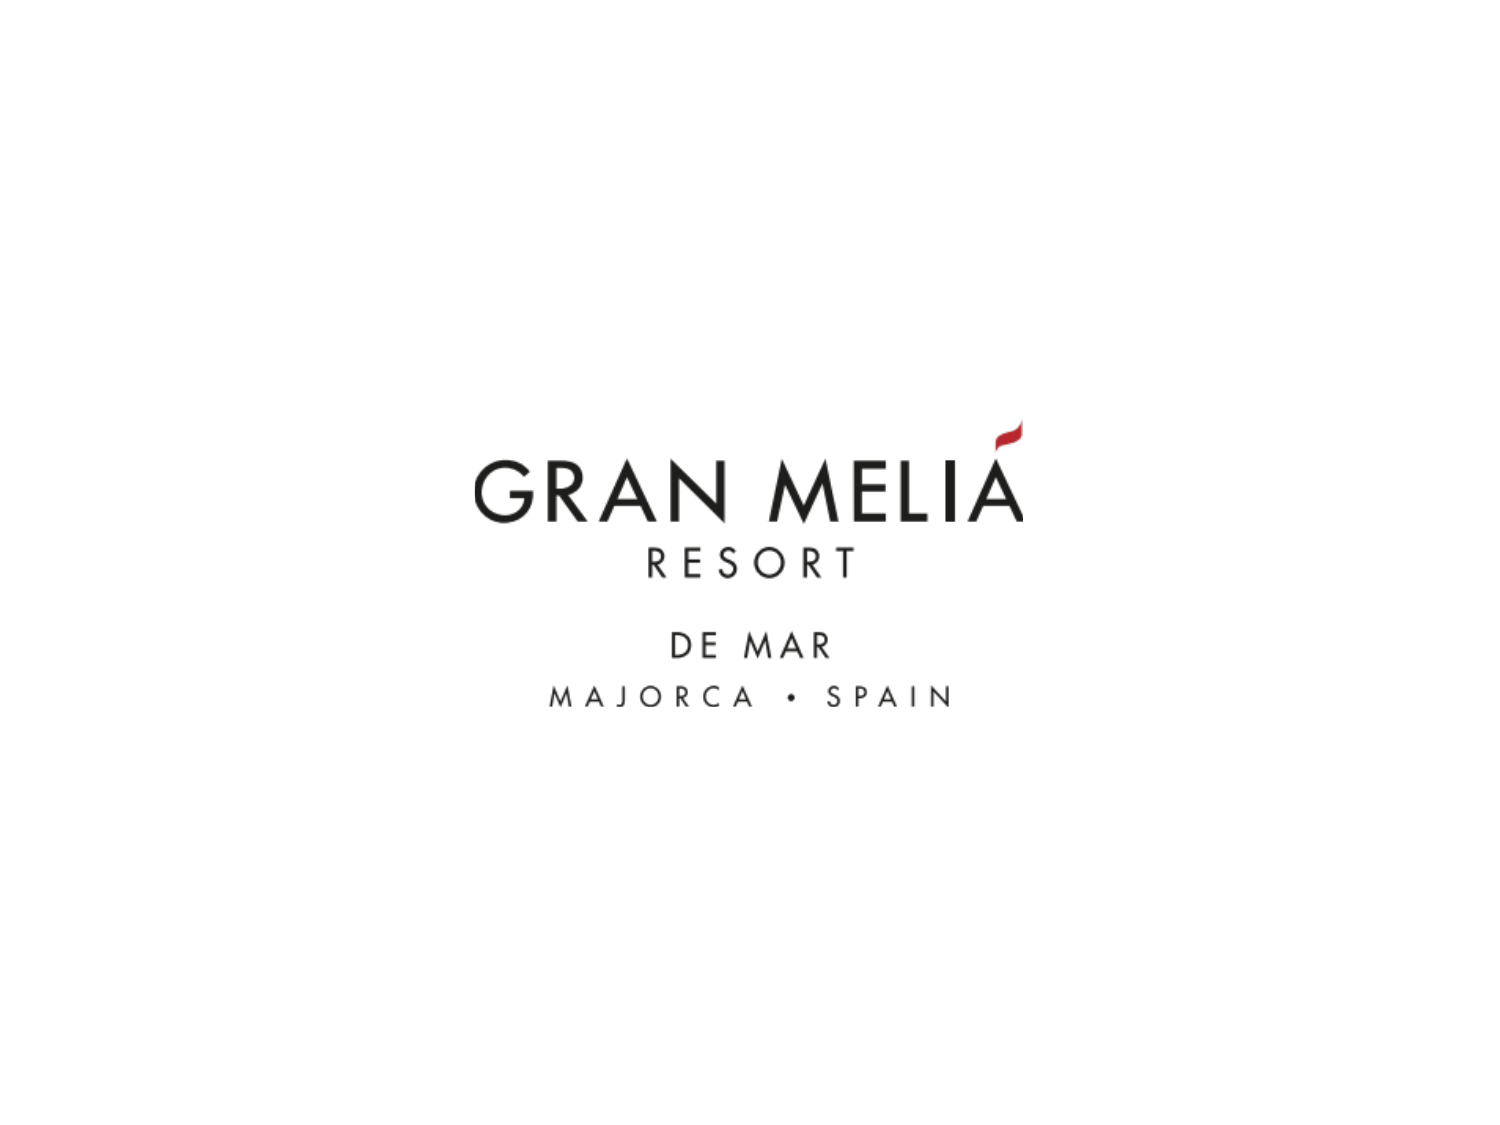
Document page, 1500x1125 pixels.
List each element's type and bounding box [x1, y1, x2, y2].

picture [474, 418, 1024, 707]
